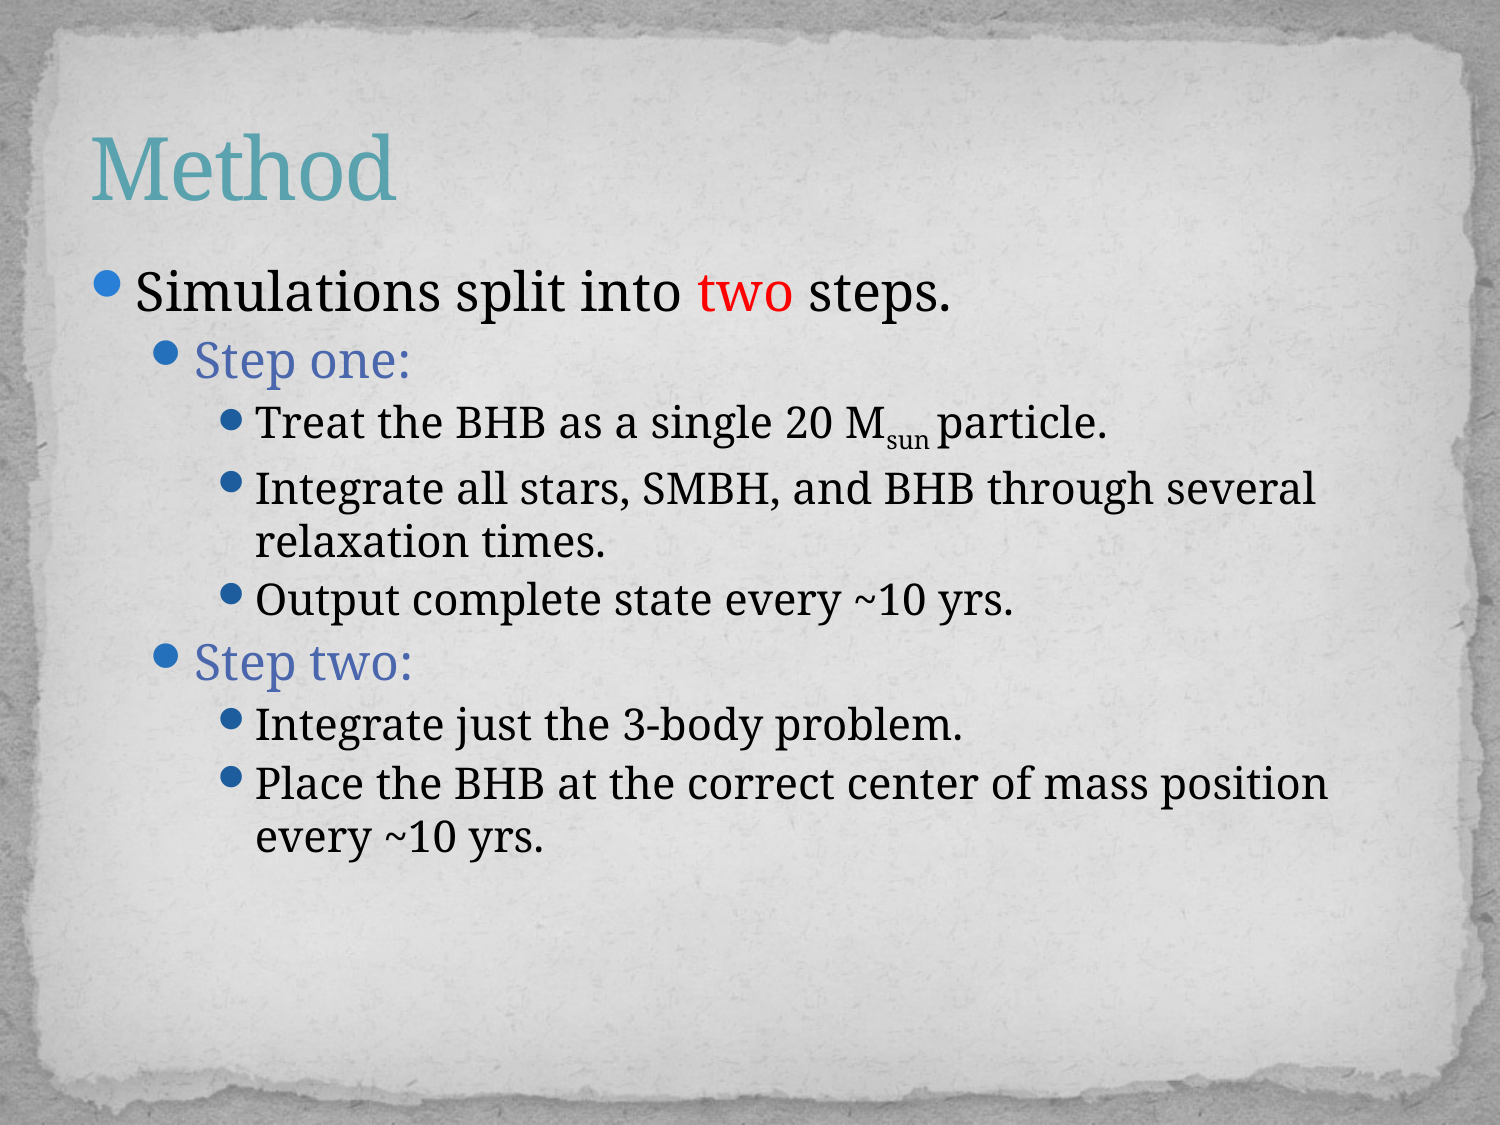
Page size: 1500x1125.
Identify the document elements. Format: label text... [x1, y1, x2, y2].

title Method [74, 24, 1425, 225]
list Simulations split into two steps. Step one: Treat the BHB as a single 20 Msun particle. Integrate all stars, SMBH, and BHB through several relaxation times. Output complete state every ~10 yrs. Step two: Integrate just the 3-body problem. Place the BHB at the correct center of mass position every ~10 yrs. [75, 249, 1425, 1000]
